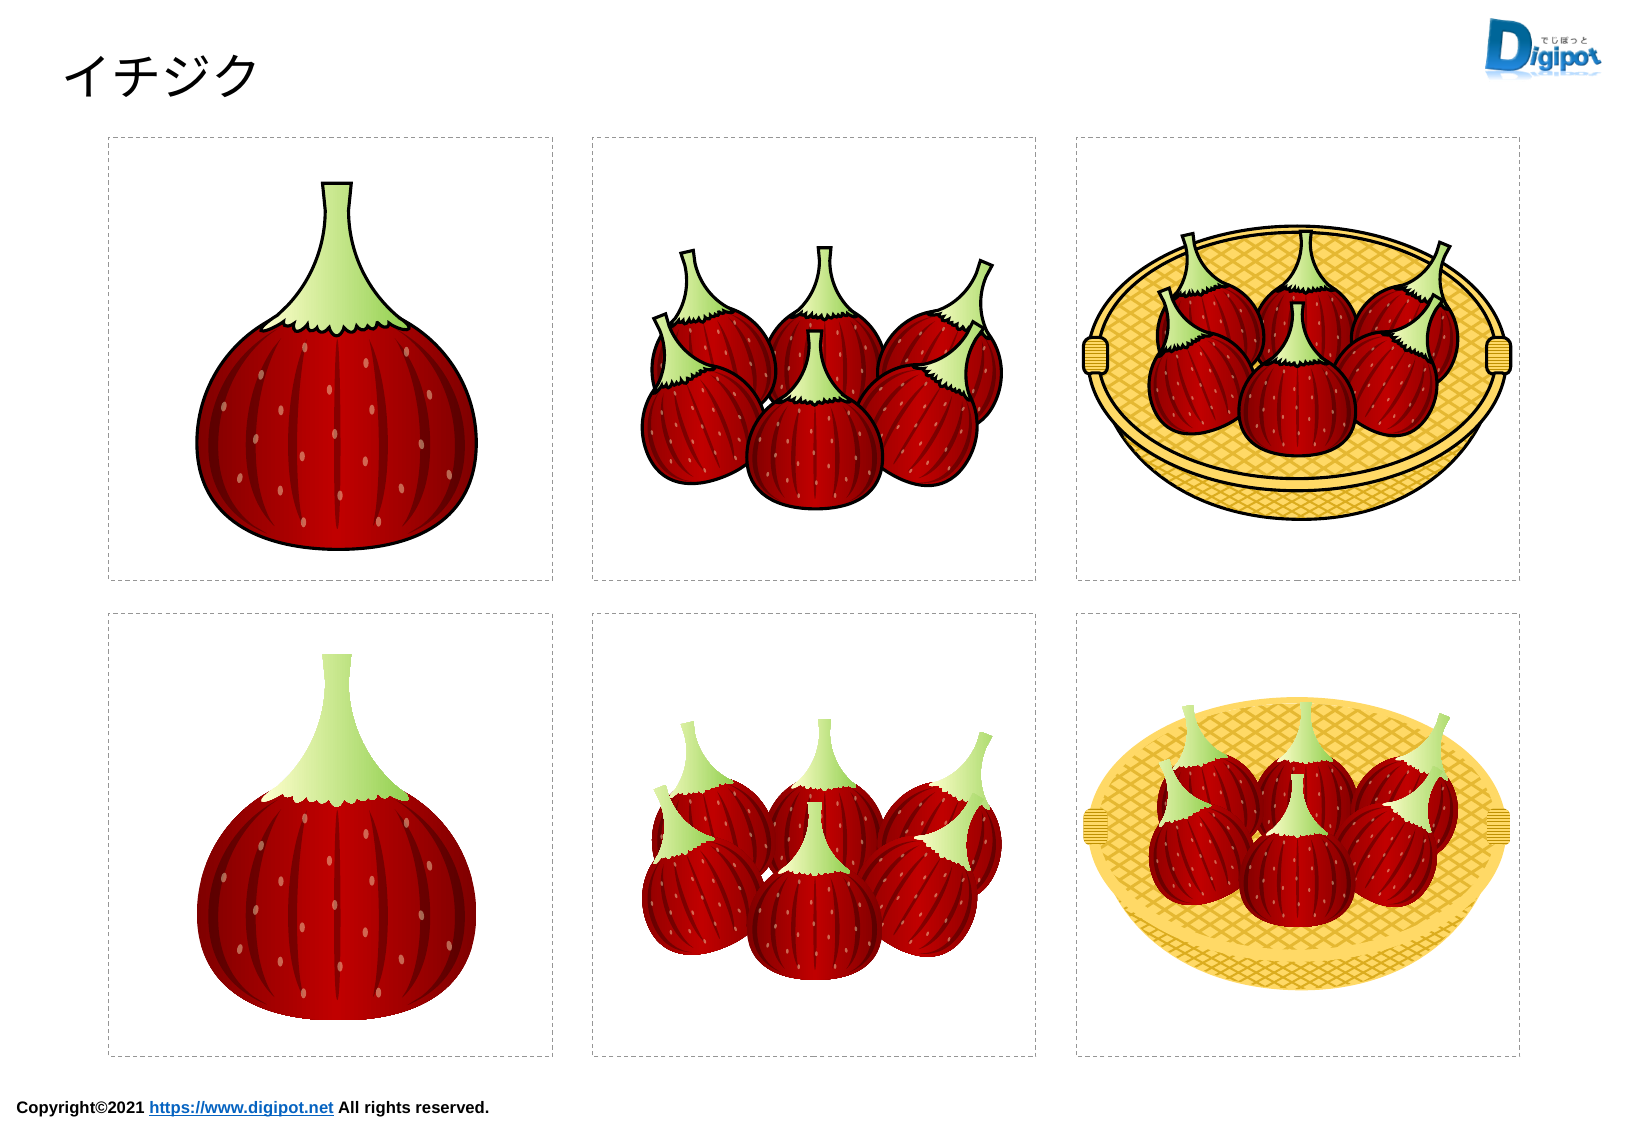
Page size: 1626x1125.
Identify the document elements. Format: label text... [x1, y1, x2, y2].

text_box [196, 183, 477, 550]
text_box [629, 247, 1015, 509]
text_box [1083, 697, 1511, 991]
picture [1485, 18, 1602, 82]
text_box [629, 718, 1015, 980]
text_box イチジク [46, 38, 277, 113]
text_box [196, 654, 477, 1021]
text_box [1083, 226, 1511, 520]
